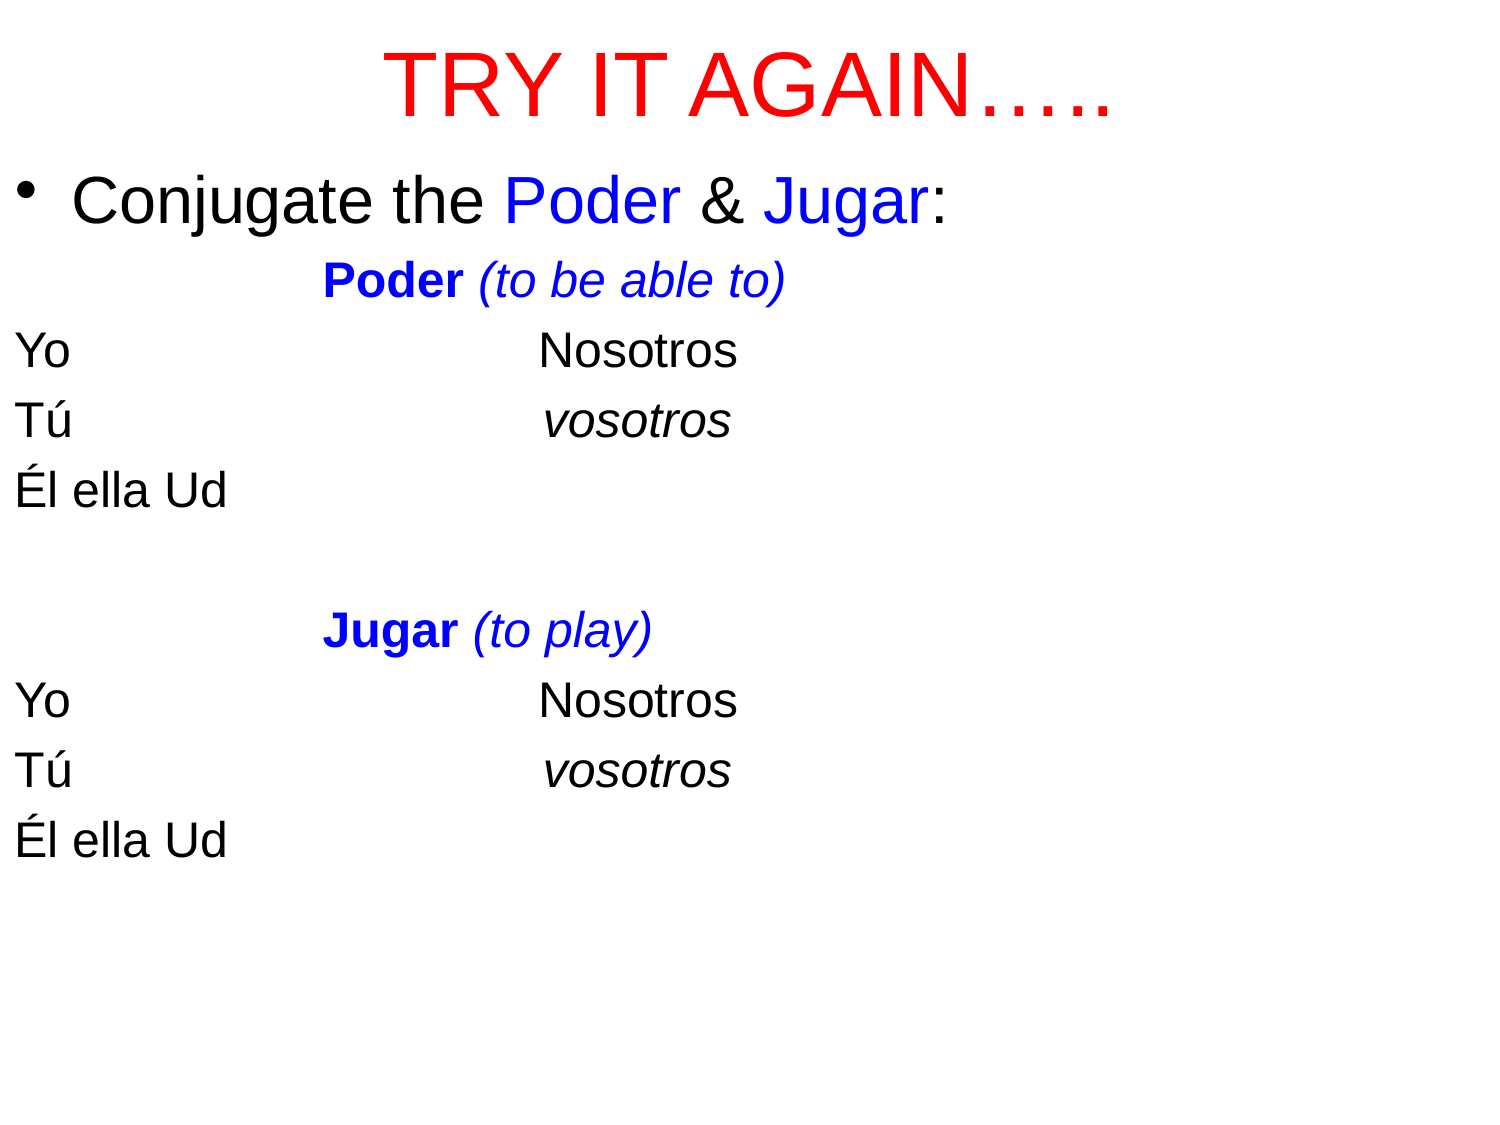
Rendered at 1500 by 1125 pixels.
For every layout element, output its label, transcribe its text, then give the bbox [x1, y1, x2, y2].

text_box TRY IT AGAIN….. [74, 17, 1425, 163]
text_box Conjugate the Poder & Jugar: Poder (to be able to) Yo Nosotros Tú vosotros Él ella Ud Jugar (to play) Yo Nosotros Tú vosotros Él ella Ud [0, 149, 1350, 893]
